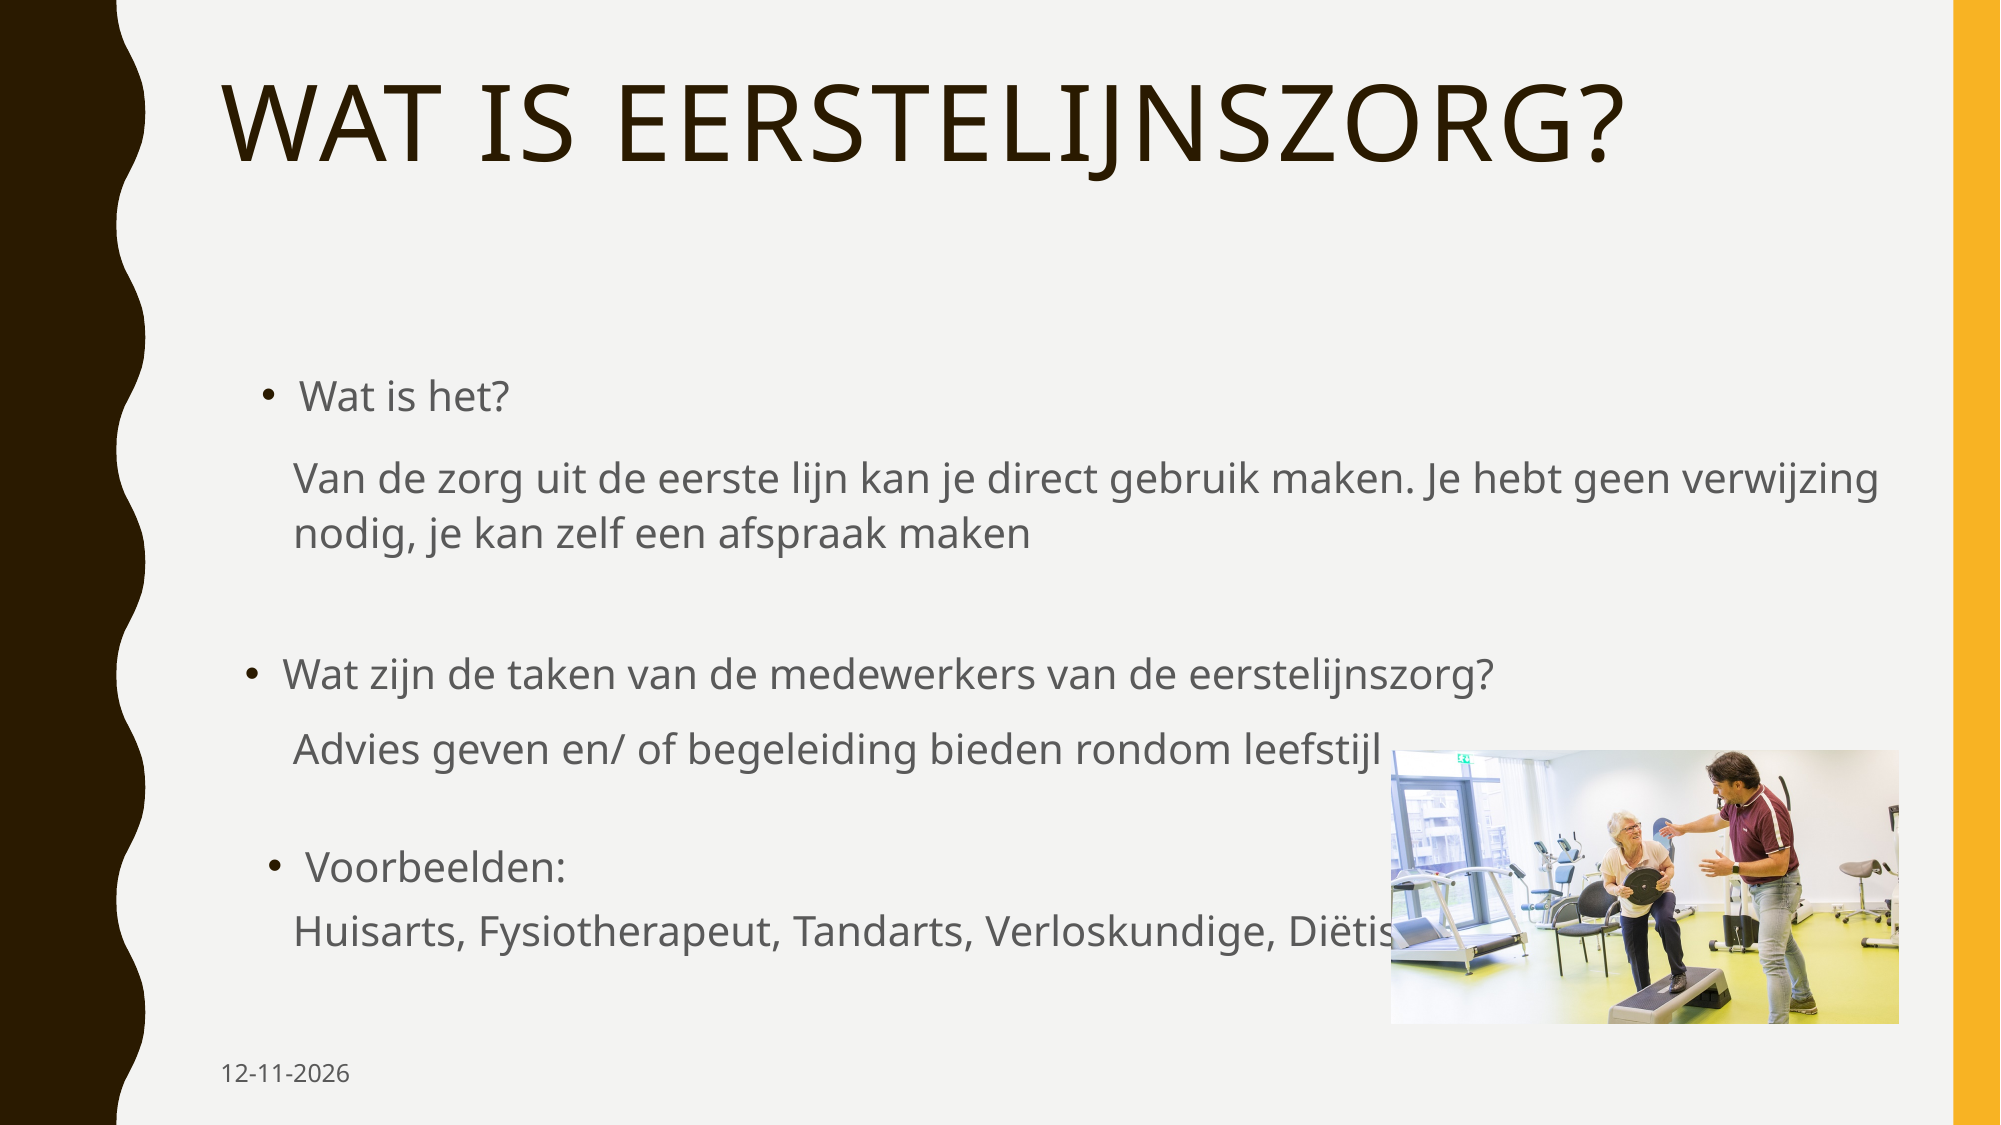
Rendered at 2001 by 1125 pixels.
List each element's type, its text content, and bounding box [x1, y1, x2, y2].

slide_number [205, 1045, 588, 1103]
text_box Advies geven en/ of begeleiding bieden rondom leefstijl [278, 710, 1789, 781]
picture [1391, 750, 1899, 1024]
text_box Wat zijn de taken van de medewerkers van de eerstelijnszorg? [230, 635, 1537, 706]
text_box Voorbeelden: [252, 828, 1391, 898]
title Wat is eerstelijnszorg? [205, 62, 1875, 308]
list Van de zorg uit de eerste lijn kan je direct gebruik maken. Je hebt geen verwijzing nodig, je kan zelf een afspraak maken [278, 439, 1924, 628]
text_box Huisarts, Fysiotherapeut, Tandarts, Verloskundige, Diëtiste [278, 897, 1391, 962]
text_box Wat is het? [246, 357, 1307, 427]
